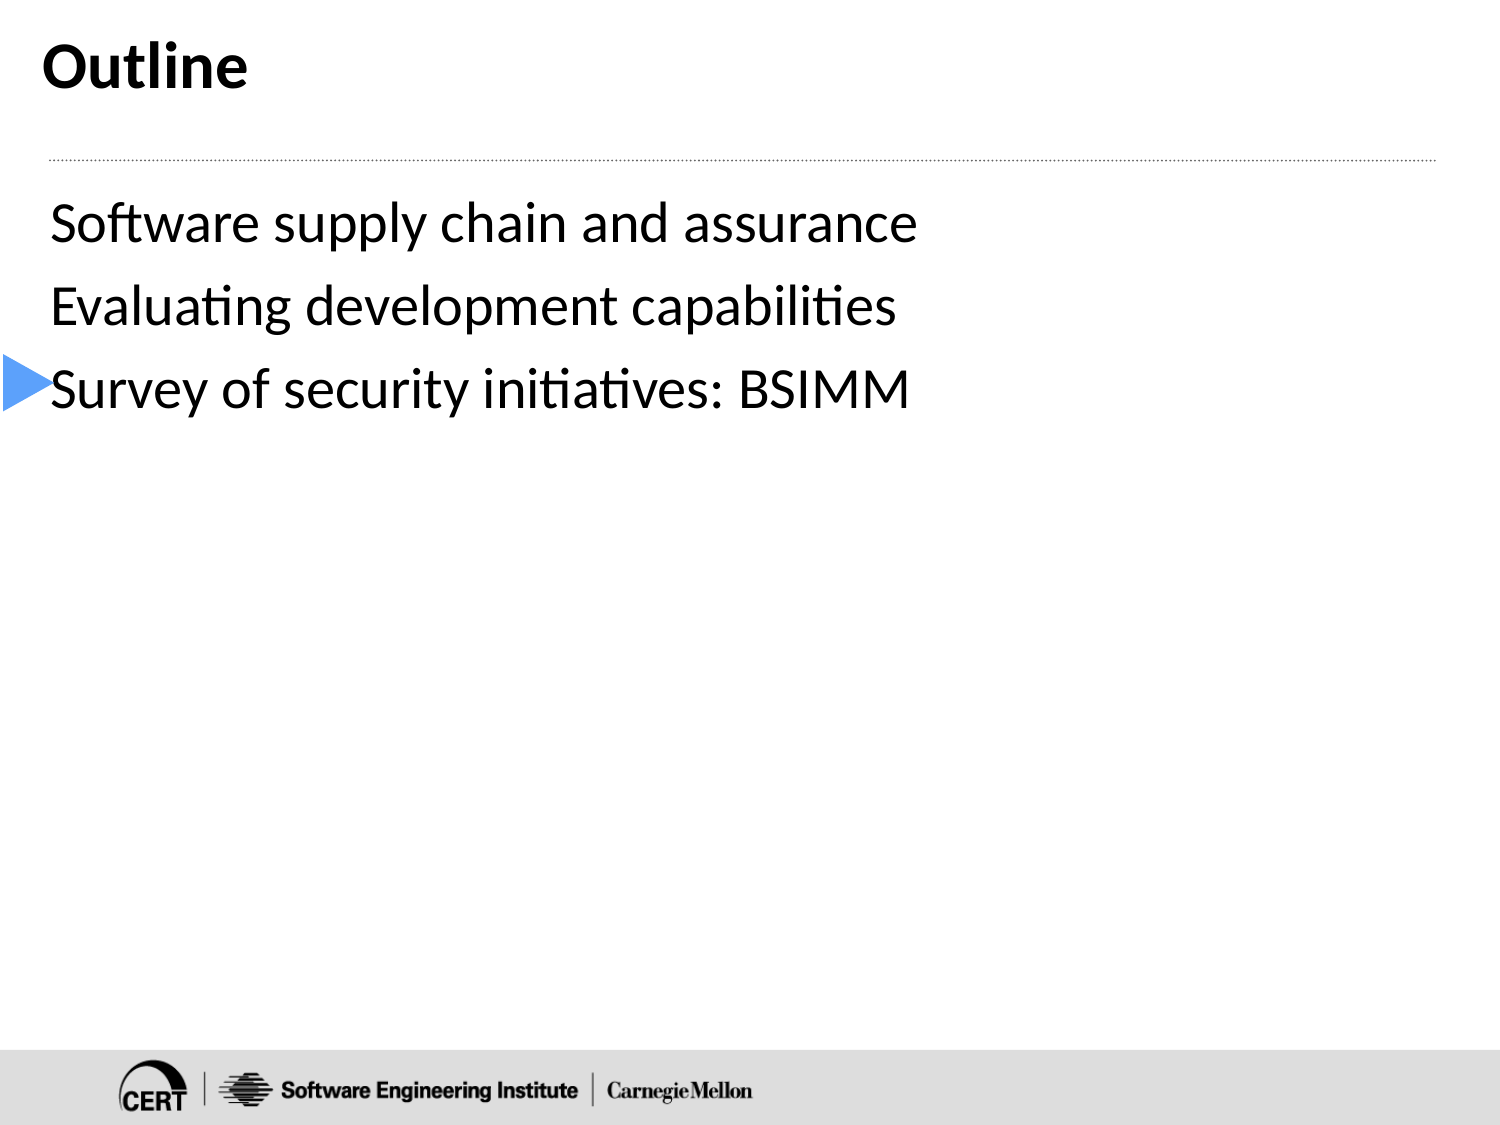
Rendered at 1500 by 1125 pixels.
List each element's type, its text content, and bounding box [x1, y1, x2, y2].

picture [102, 1056, 765, 1117]
title Outline [42, 37, 1434, 155]
list Software supply chain and assurance Evaluating development capabilities Survey of security initiatives: BSIMM [49, 187, 1438, 1001]
text_box [3, 354, 55, 412]
